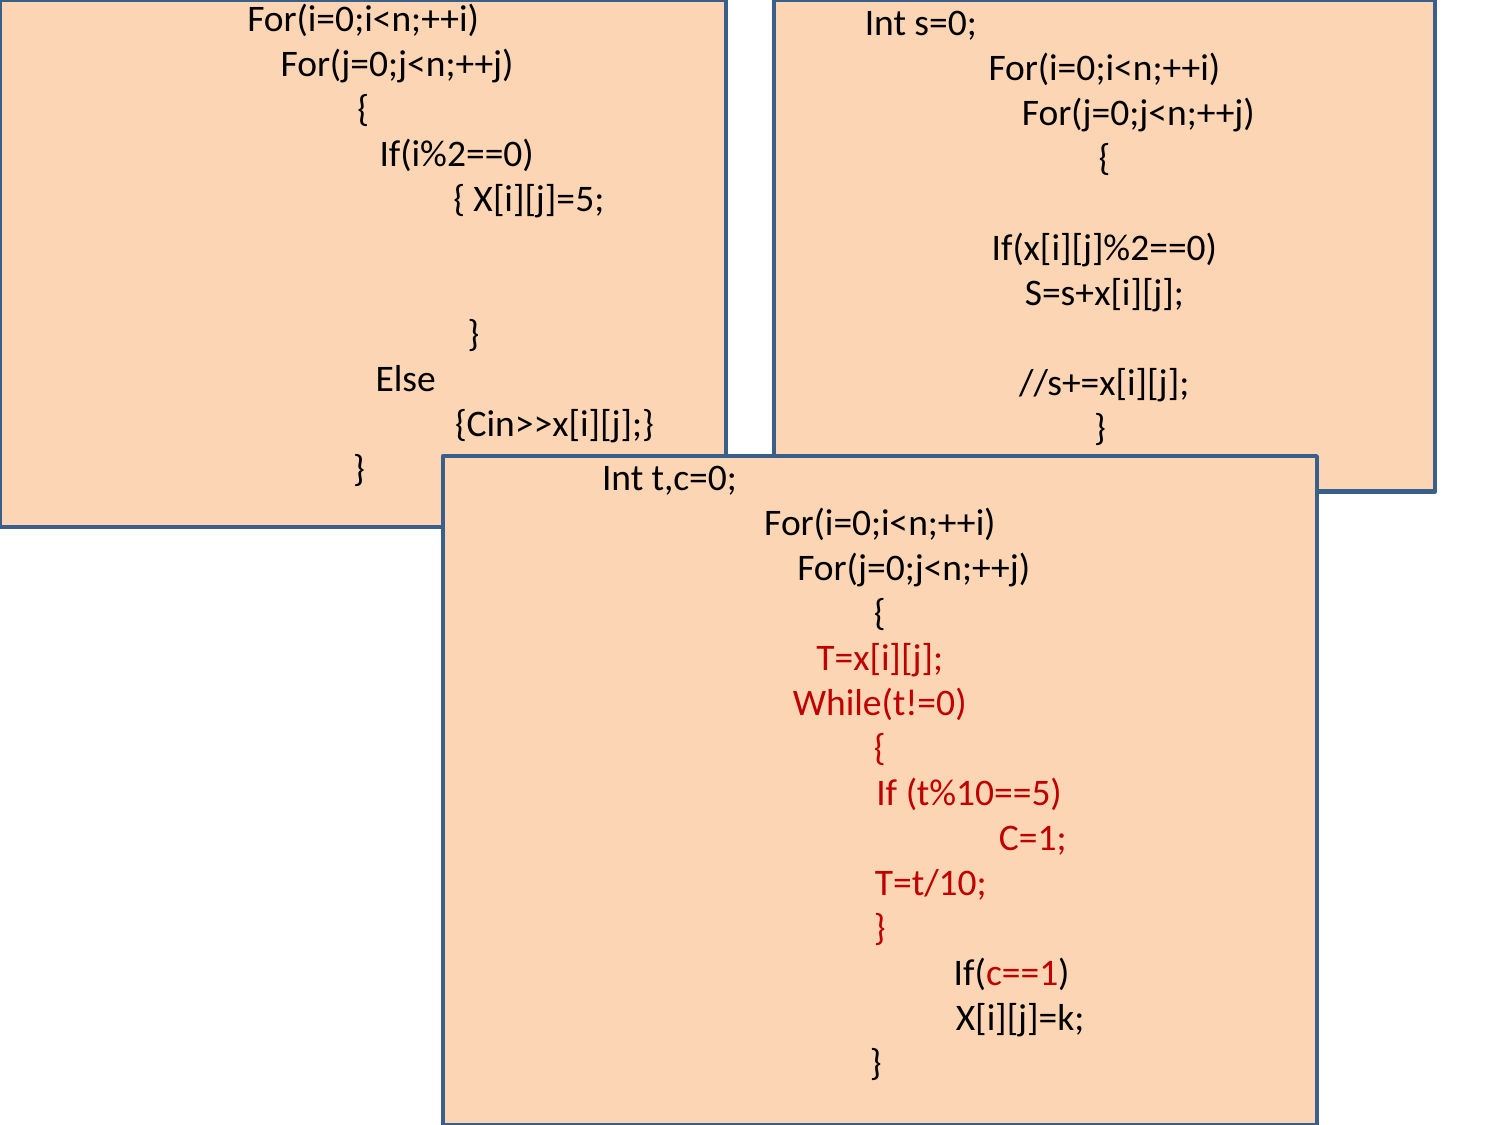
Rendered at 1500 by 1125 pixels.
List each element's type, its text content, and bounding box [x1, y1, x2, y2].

text_box Int t,c=0; For(i=0;i<n;++i) For(j=0;j<n;++j) { T=x[i][j]; While(t!=0) { If (t%10==5) C=1; T=t/10; } If(c==1) X[i][j]=k; } [441, 454, 1319, 1125]
text_box For(i=0;i<n;++i) For(j=0;j<n;++j) { If(i%2==0) { X[i][j]=5; } Else {Cin>>x[i][j];} } [0, 0, 728, 529]
text_box Int s=0; For(i=0;i<n;++i) For(j=0;j<n;++j) { If(x[i][j]%2==0) S=s+x[i][j]; //s+=x[i][j]; } [772, 0, 1437, 494]
